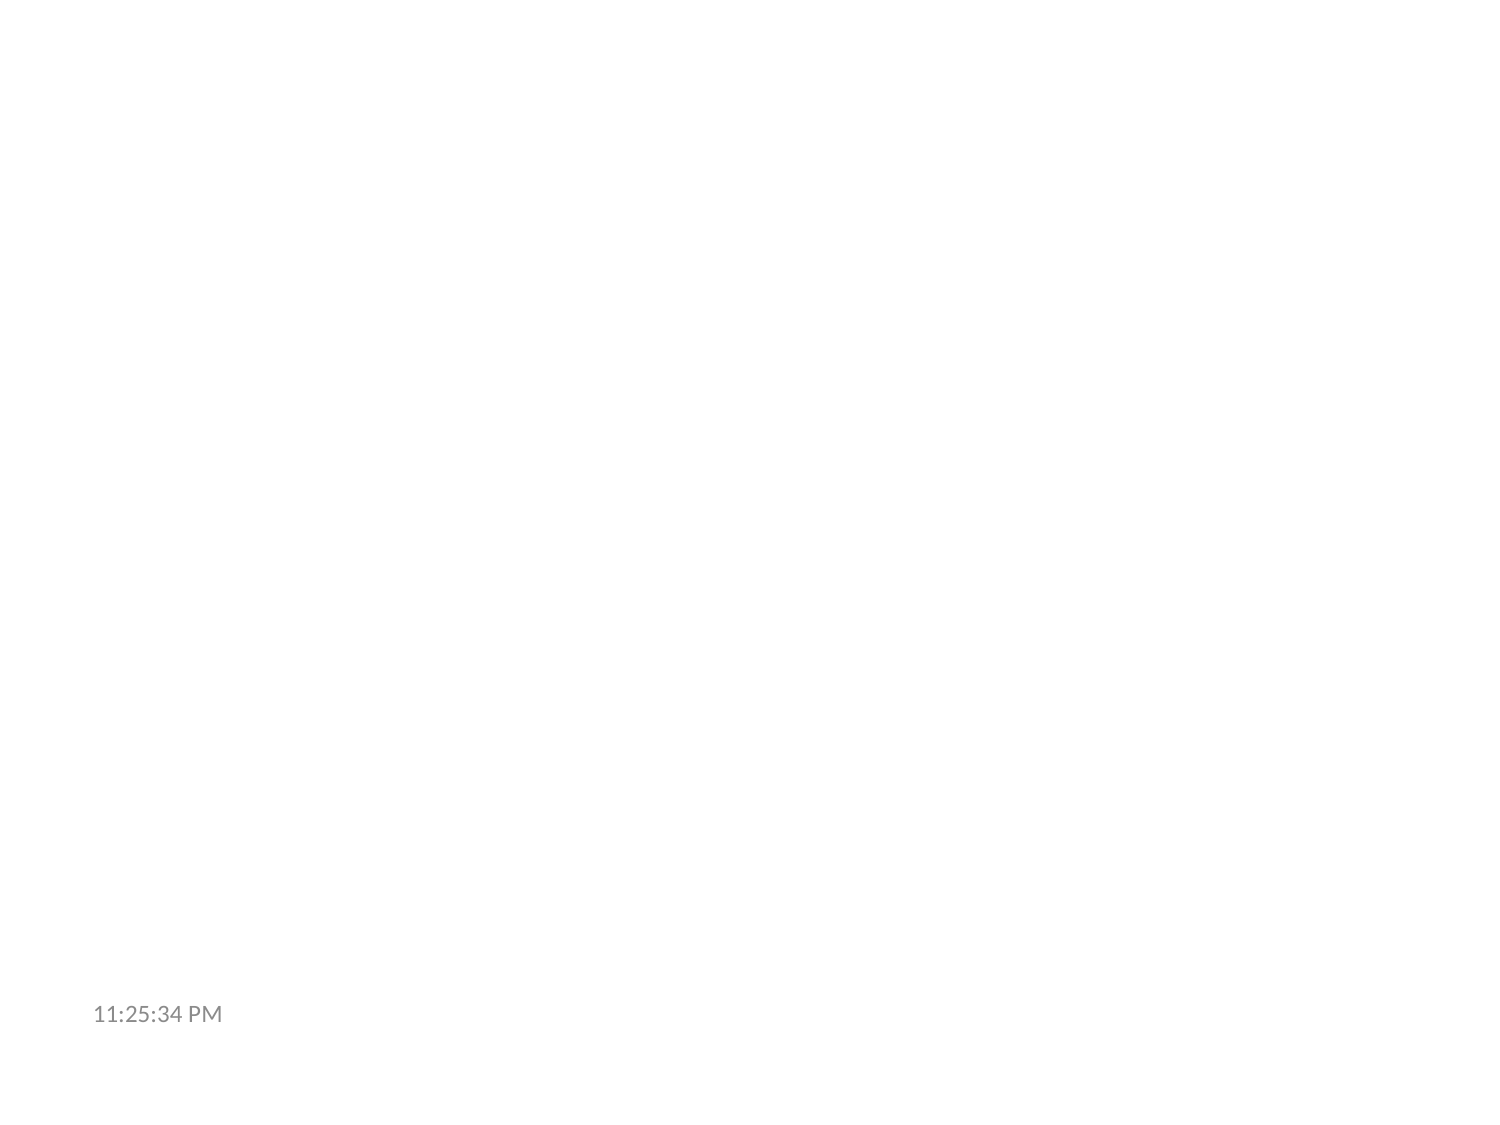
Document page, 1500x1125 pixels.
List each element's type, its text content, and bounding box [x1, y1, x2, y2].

text_box 3:35:09 PM [77, 982, 428, 1043]
